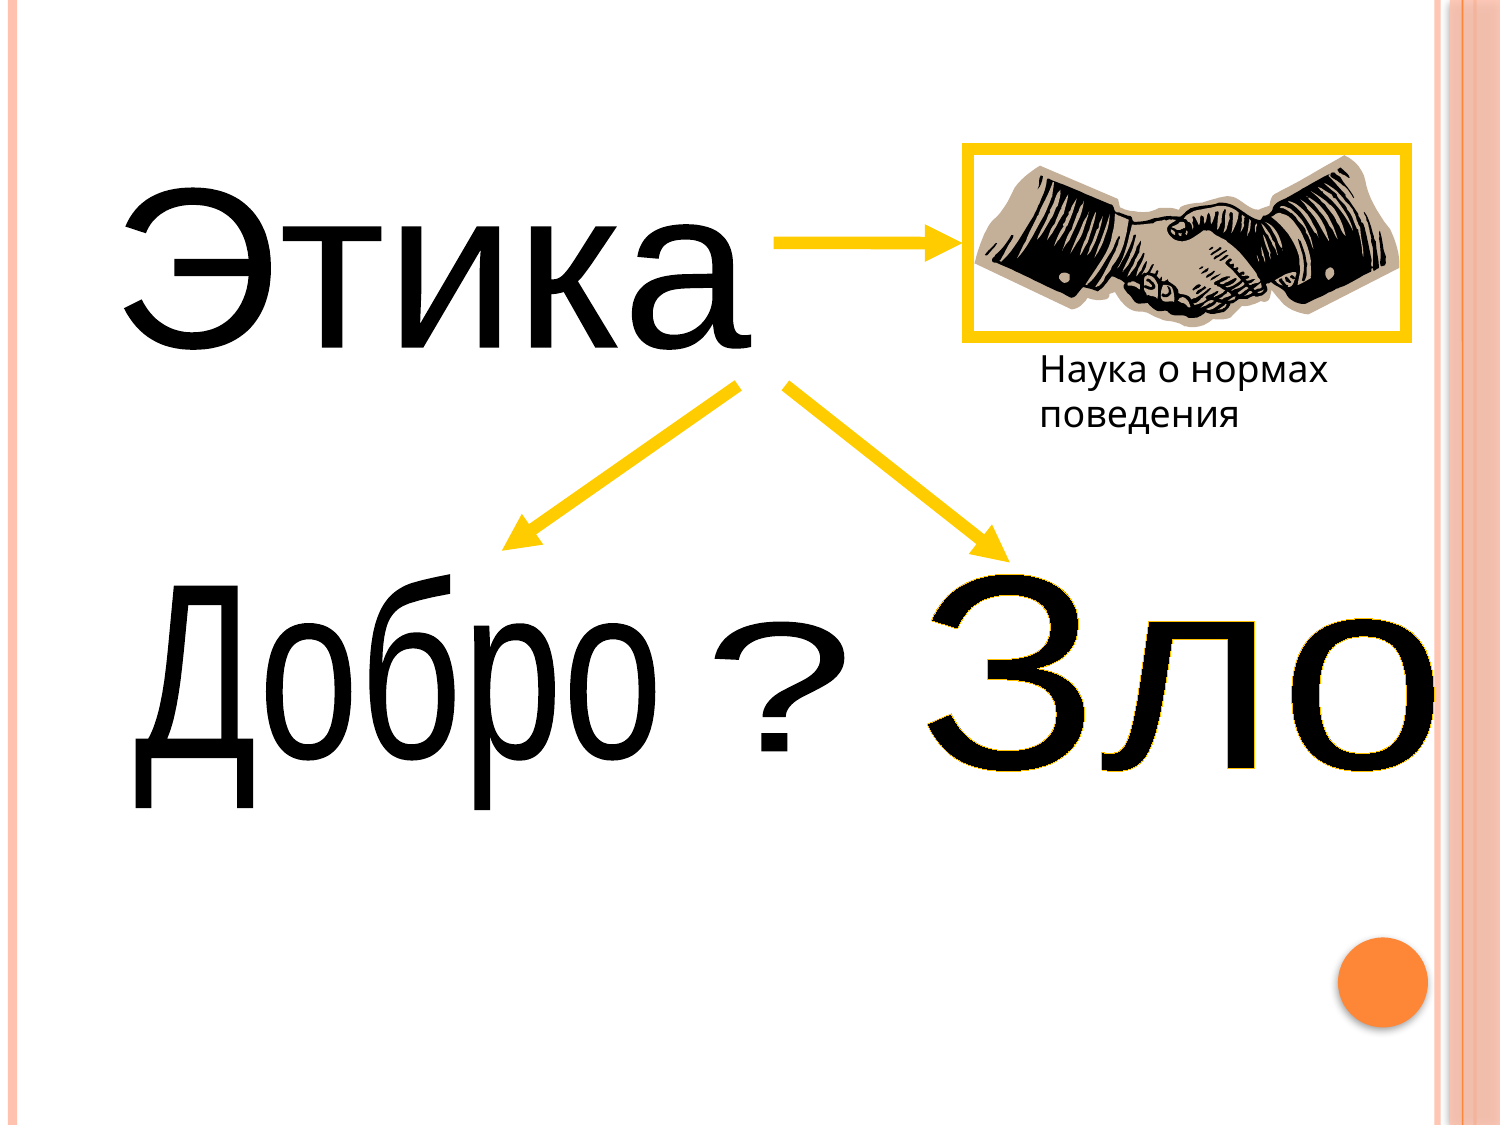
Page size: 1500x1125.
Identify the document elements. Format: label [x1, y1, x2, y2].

text_box [773, 154, 1401, 474]
text_box [784, 384, 1435, 773]
text_box [135, 384, 739, 811]
